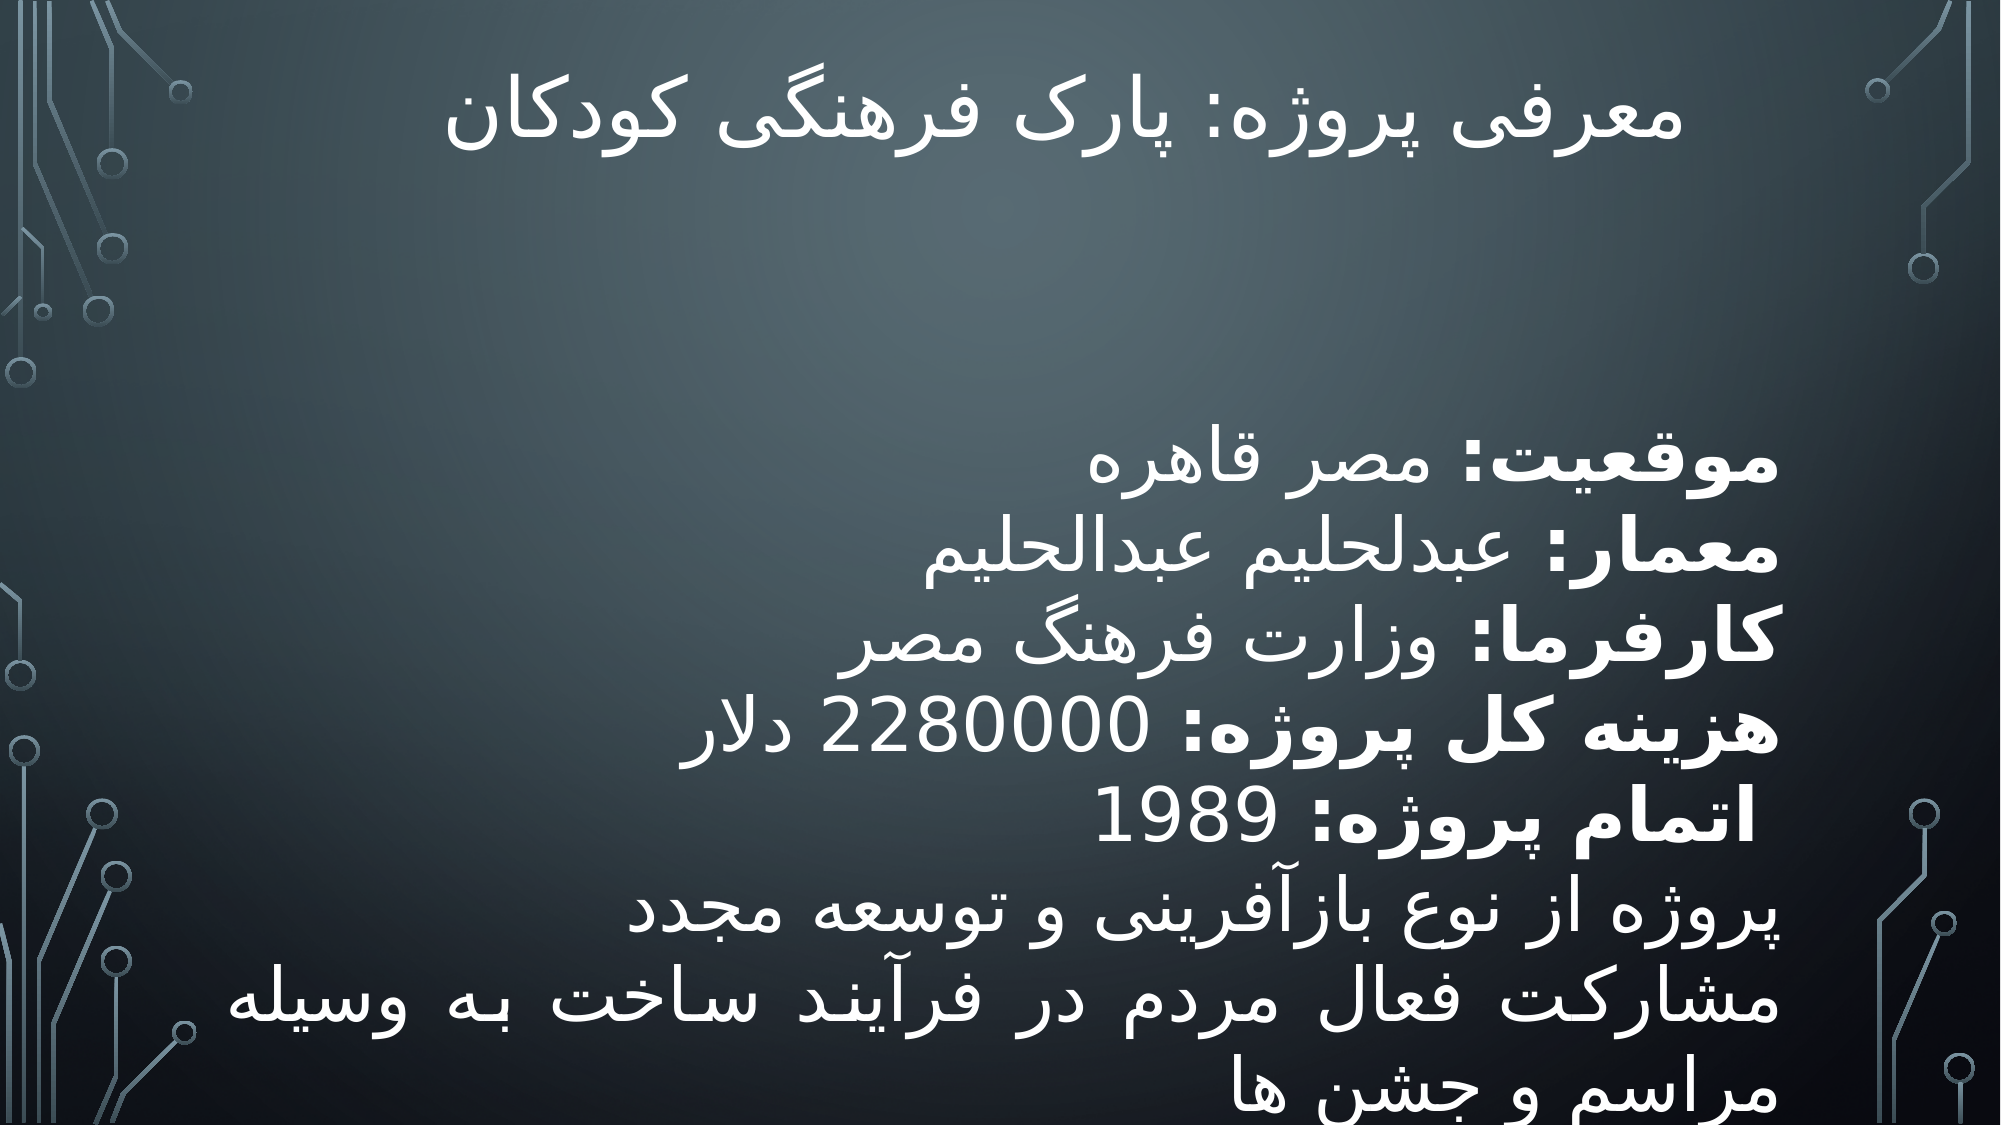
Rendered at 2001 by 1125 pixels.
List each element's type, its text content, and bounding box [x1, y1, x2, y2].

text_box موقعیت: مصر قاهره معمار: عبدلحلیم عبدالحلیم كارفرما: وزارت فرهنگ مصر هزينه كل پروژه: 2280000 دلار اتمام پروژه: 1989 پروژه از نوع بازآفرینی و توسعه مجدد مشاركت فعال مردم در فرآيند ساخت به وسیله مراسم و جشن ها [201, 398, 1799, 1125]
text_box معرفی پروژه: پارک فرهنگی كودكان [401, 46, 1704, 162]
